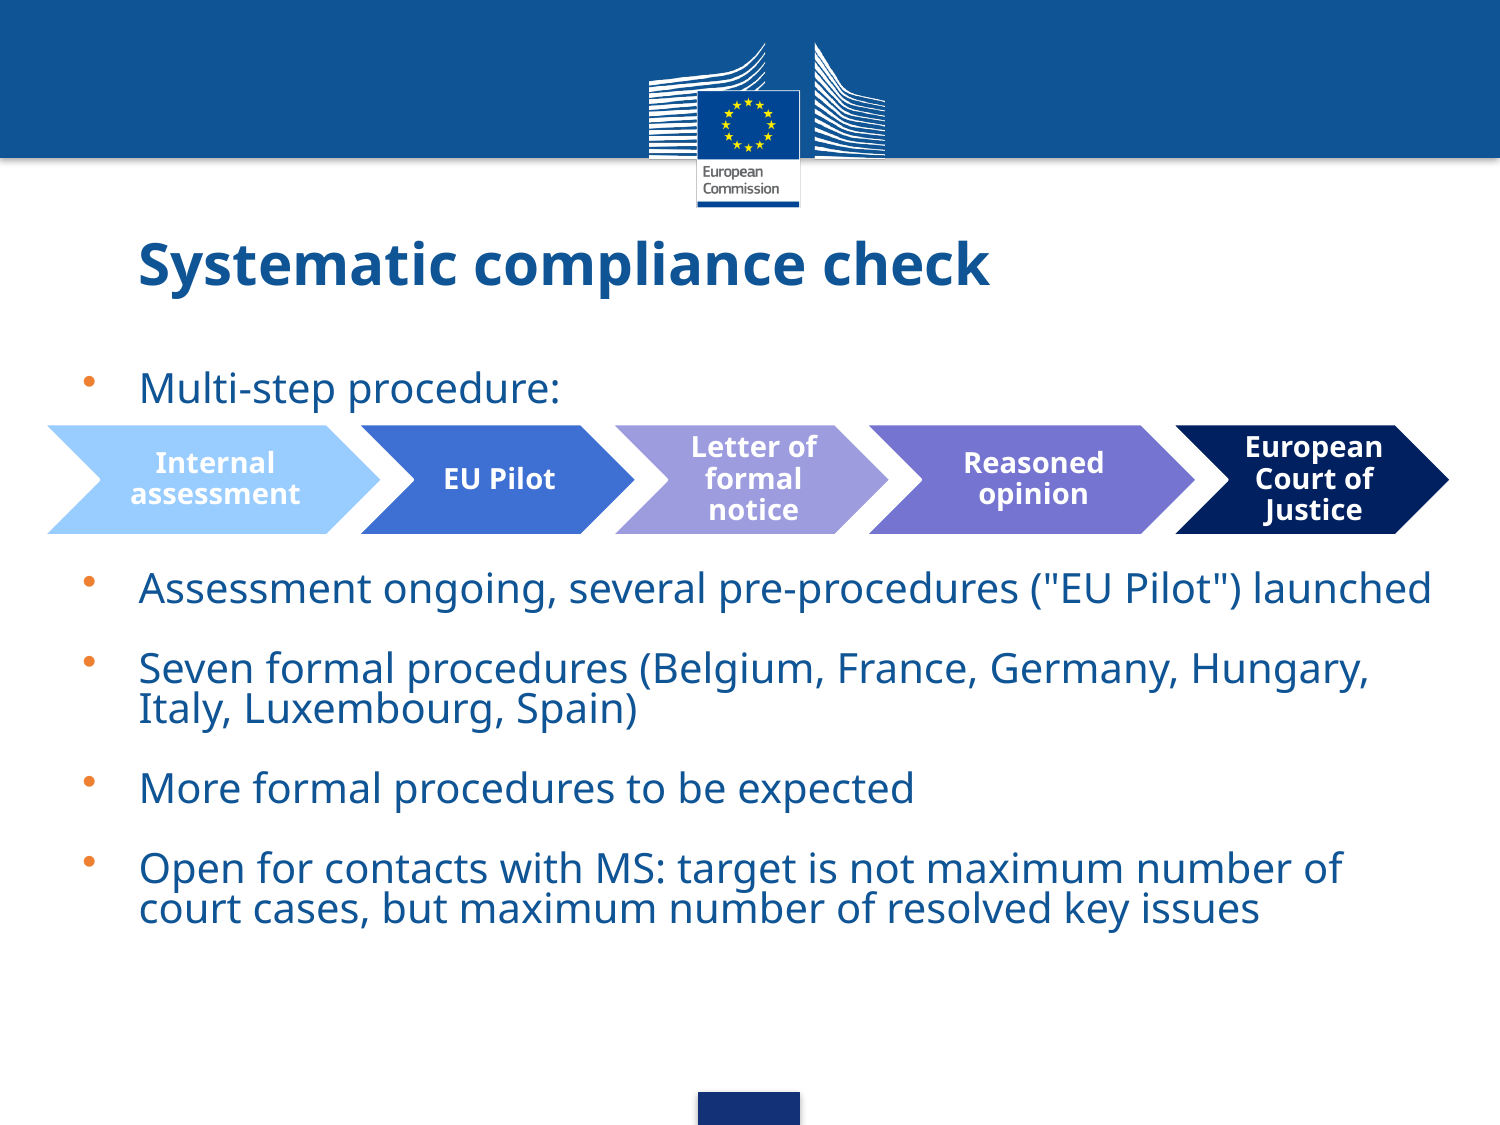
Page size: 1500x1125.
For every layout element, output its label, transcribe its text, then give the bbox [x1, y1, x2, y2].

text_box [41, 349, 1453, 610]
text_box Multi-step procedure: Assessment ongoing, several pre-procedures ("EU Pilot") launched Seven formal procedures (Belgium, France, Germany, Hungary, Italy, Luxembourg, Spain) More formal procedures to be expected Open for contacts with MS: target is not maximum number of court cases, but maximum number of resolved key issues [64, 314, 1471, 1125]
text_box Systematic compliance check [64, 219, 1424, 305]
picture [649, 42, 885, 208]
